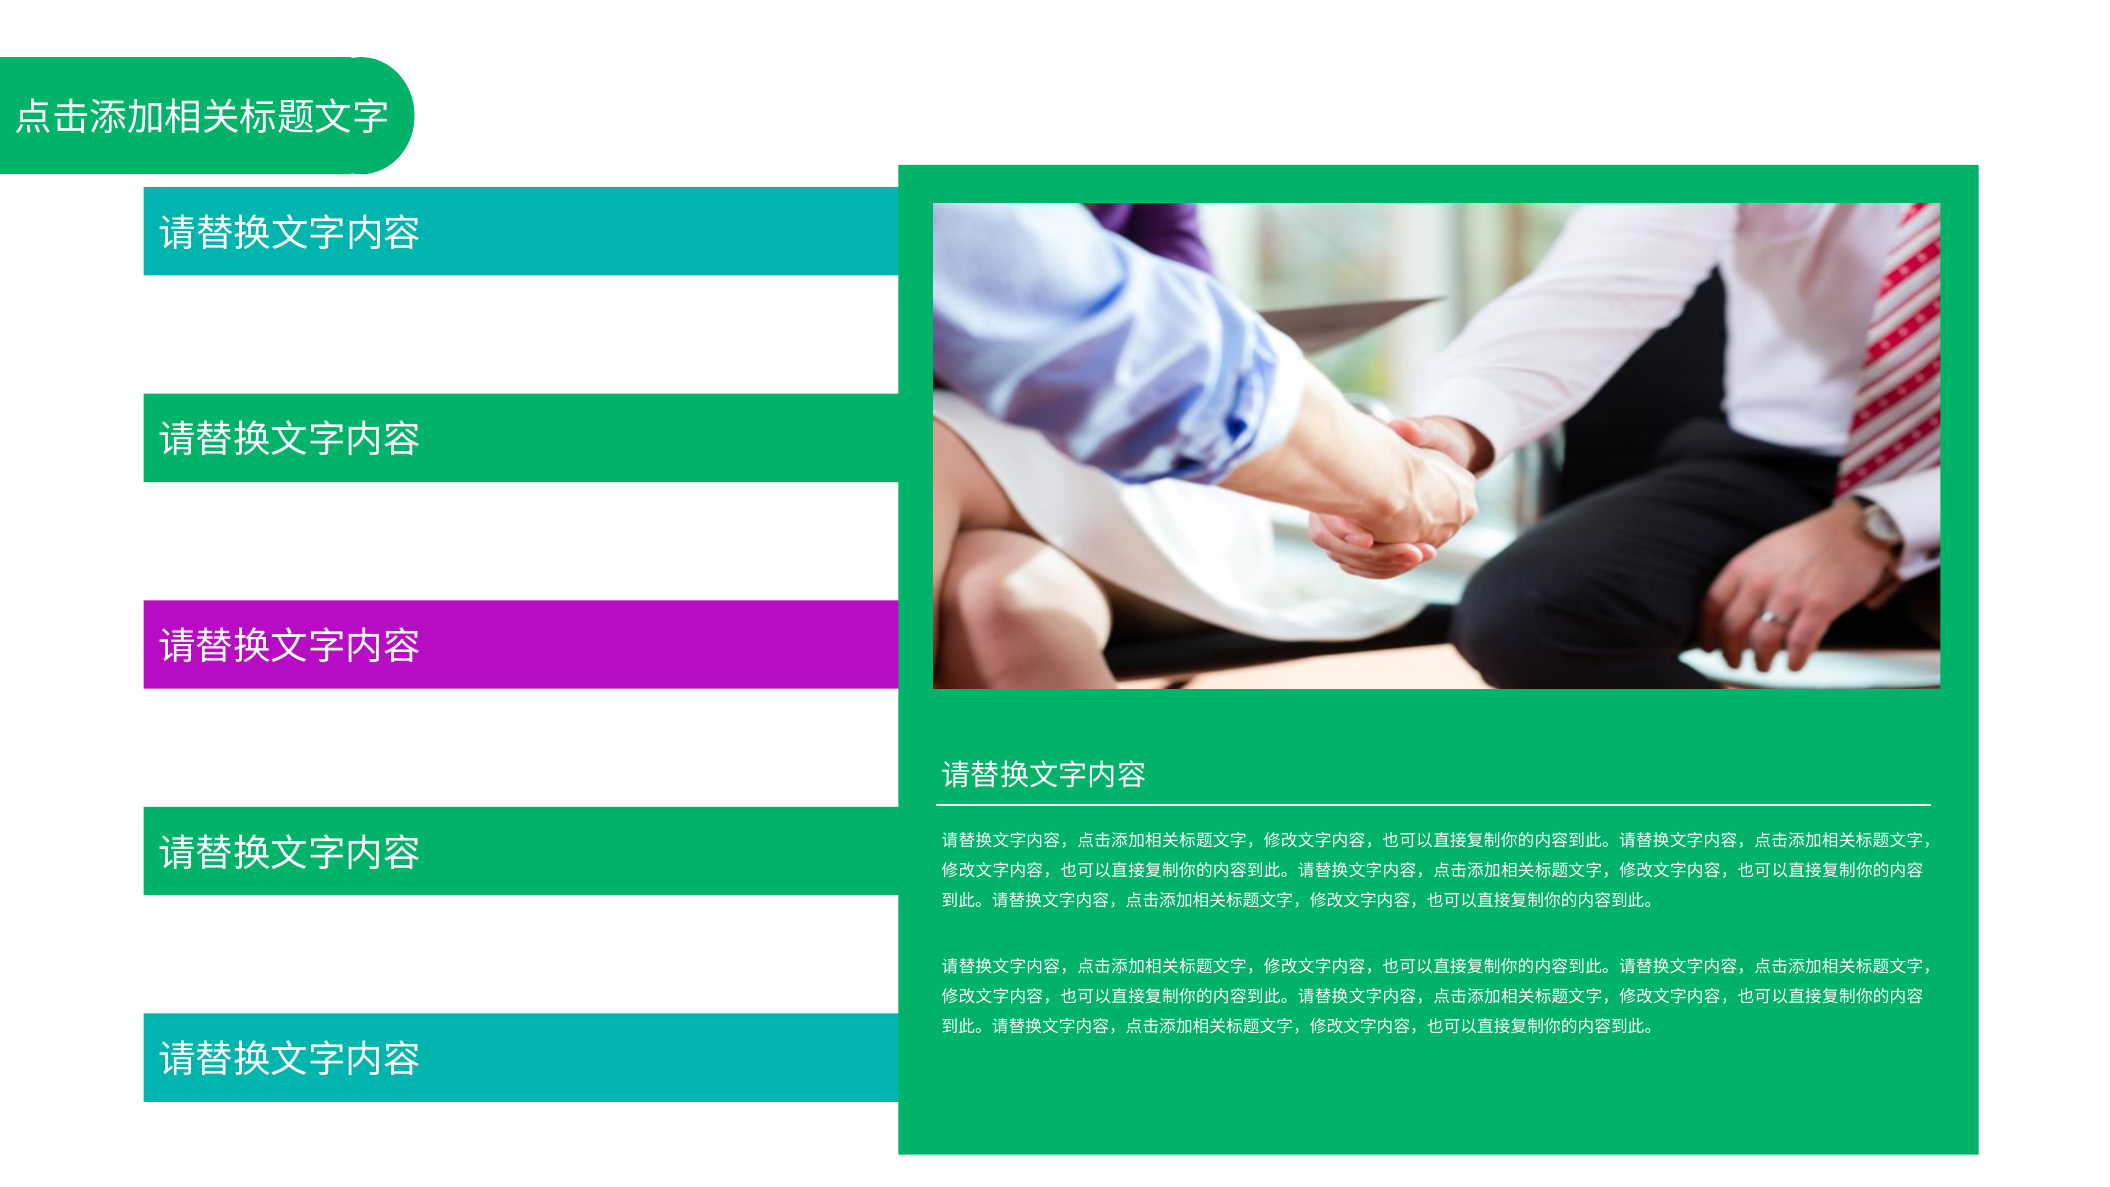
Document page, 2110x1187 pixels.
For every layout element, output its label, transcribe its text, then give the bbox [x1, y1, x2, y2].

text_box 请替换文字内容 [143, 186, 897, 276]
text_box 请替换文字内容，点击添加相关标题文字，修改文字内容，也可以直接复制你的内容到此。请替换文字内容，点击添加相关标题文字，修改文字内容，也可以直接复制你的内容到此。请替换文字内容，点击添加相关标题文字，修改文字内容，也可以直接复制你的内容到此。请替换文字内容，点击添加相关标题文字，修改文字内容，也可以直接复制你的内容到此。 [925, 937, 1941, 1042]
text_box 点击添加相关标题文字 [0, 85, 415, 146]
text_box 请替换文字内容 [143, 806, 897, 896]
text_box 请替换文字内容 [143, 599, 897, 690]
text_box [932, 202, 1942, 690]
text_box 请替换文字内容，点击添加相关标题文字，修改文字内容，也可以直接复制你的内容到此。请替换文字内容，点击添加相关标题文字，修改文字内容，也可以直接复制你的内容到此。请替换文字内容，点击添加相关标题文字，修改文字内容，也可以直接复制你的内容到此。请替换文字内容，点击添加相关标题文字，修改文字内容，也可以直接复制你的内容到此。 [925, 812, 1941, 916]
text_box [897, 164, 1980, 1156]
text_box 请替换文字内容 [143, 1012, 897, 1103]
text_box 请替换文字内容 [143, 393, 897, 483]
text_box 请替换文字内容 [925, 748, 1231, 807]
